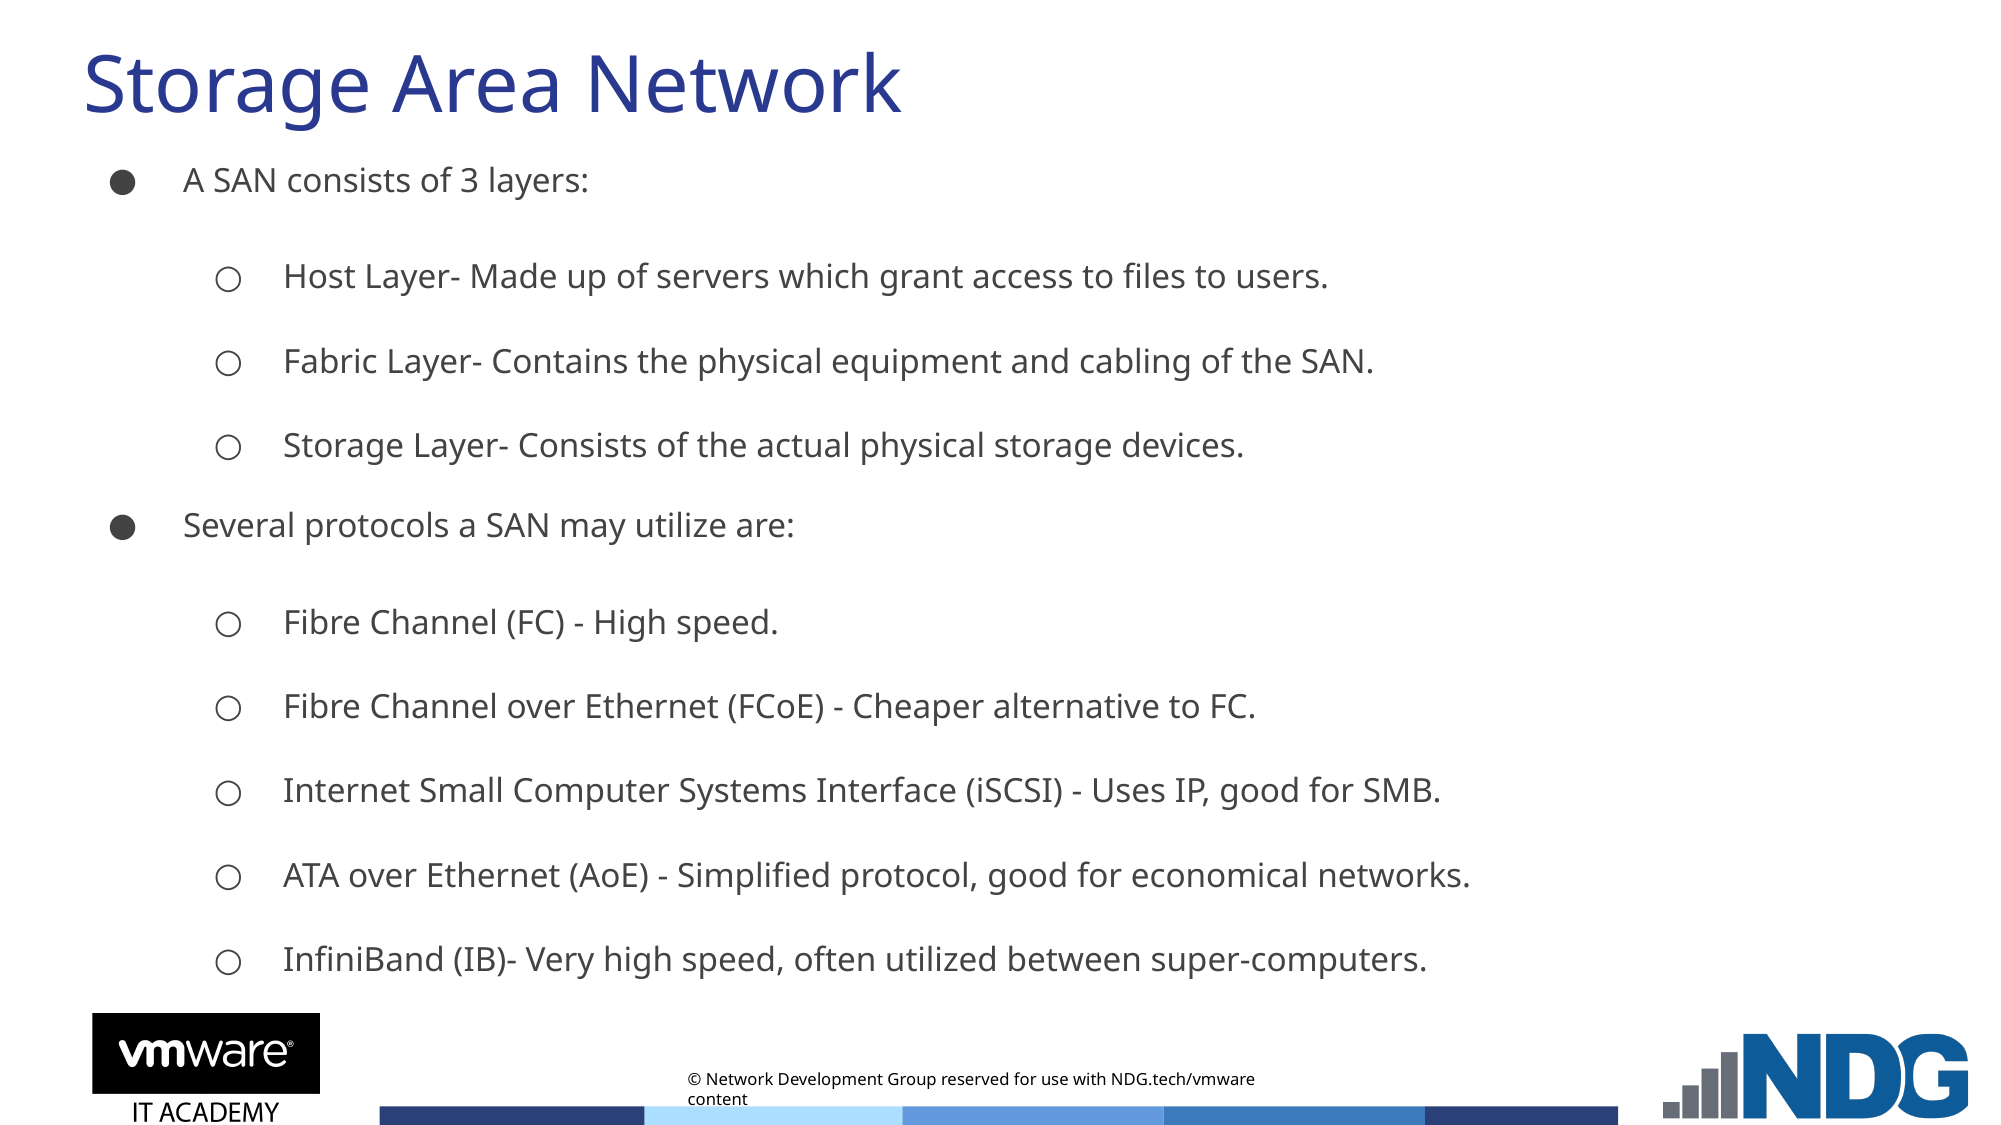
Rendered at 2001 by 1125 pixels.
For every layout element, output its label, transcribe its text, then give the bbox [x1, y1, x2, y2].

list A SAN consists of 3 layers: Host Layer- Made up of servers which grant access to files to users. Fabric Layer- Contains the physical equipment and cabling of the SAN. Storage Layer- Consists of the actual physical storage devices. Several protocols a SAN may utilize are: Fibre Channel (FC) - High speed. Fibre Channel over Ethernet (FCoE) - Cheaper alternative to FC. Internet Small Computer Systems Interface (iSCSI) - Uses IP, good for SMB. ATA over Ethernet (AoE) - Simplified protocol, good for economical networks. InfiniBand (IB)- Very high speed, often utilized between super-computers. [68, 143, 1932, 874]
title Storage Area Network [68, 17, 1932, 143]
picture [1648, 1026, 1984, 1125]
picture [92, 1013, 320, 1125]
